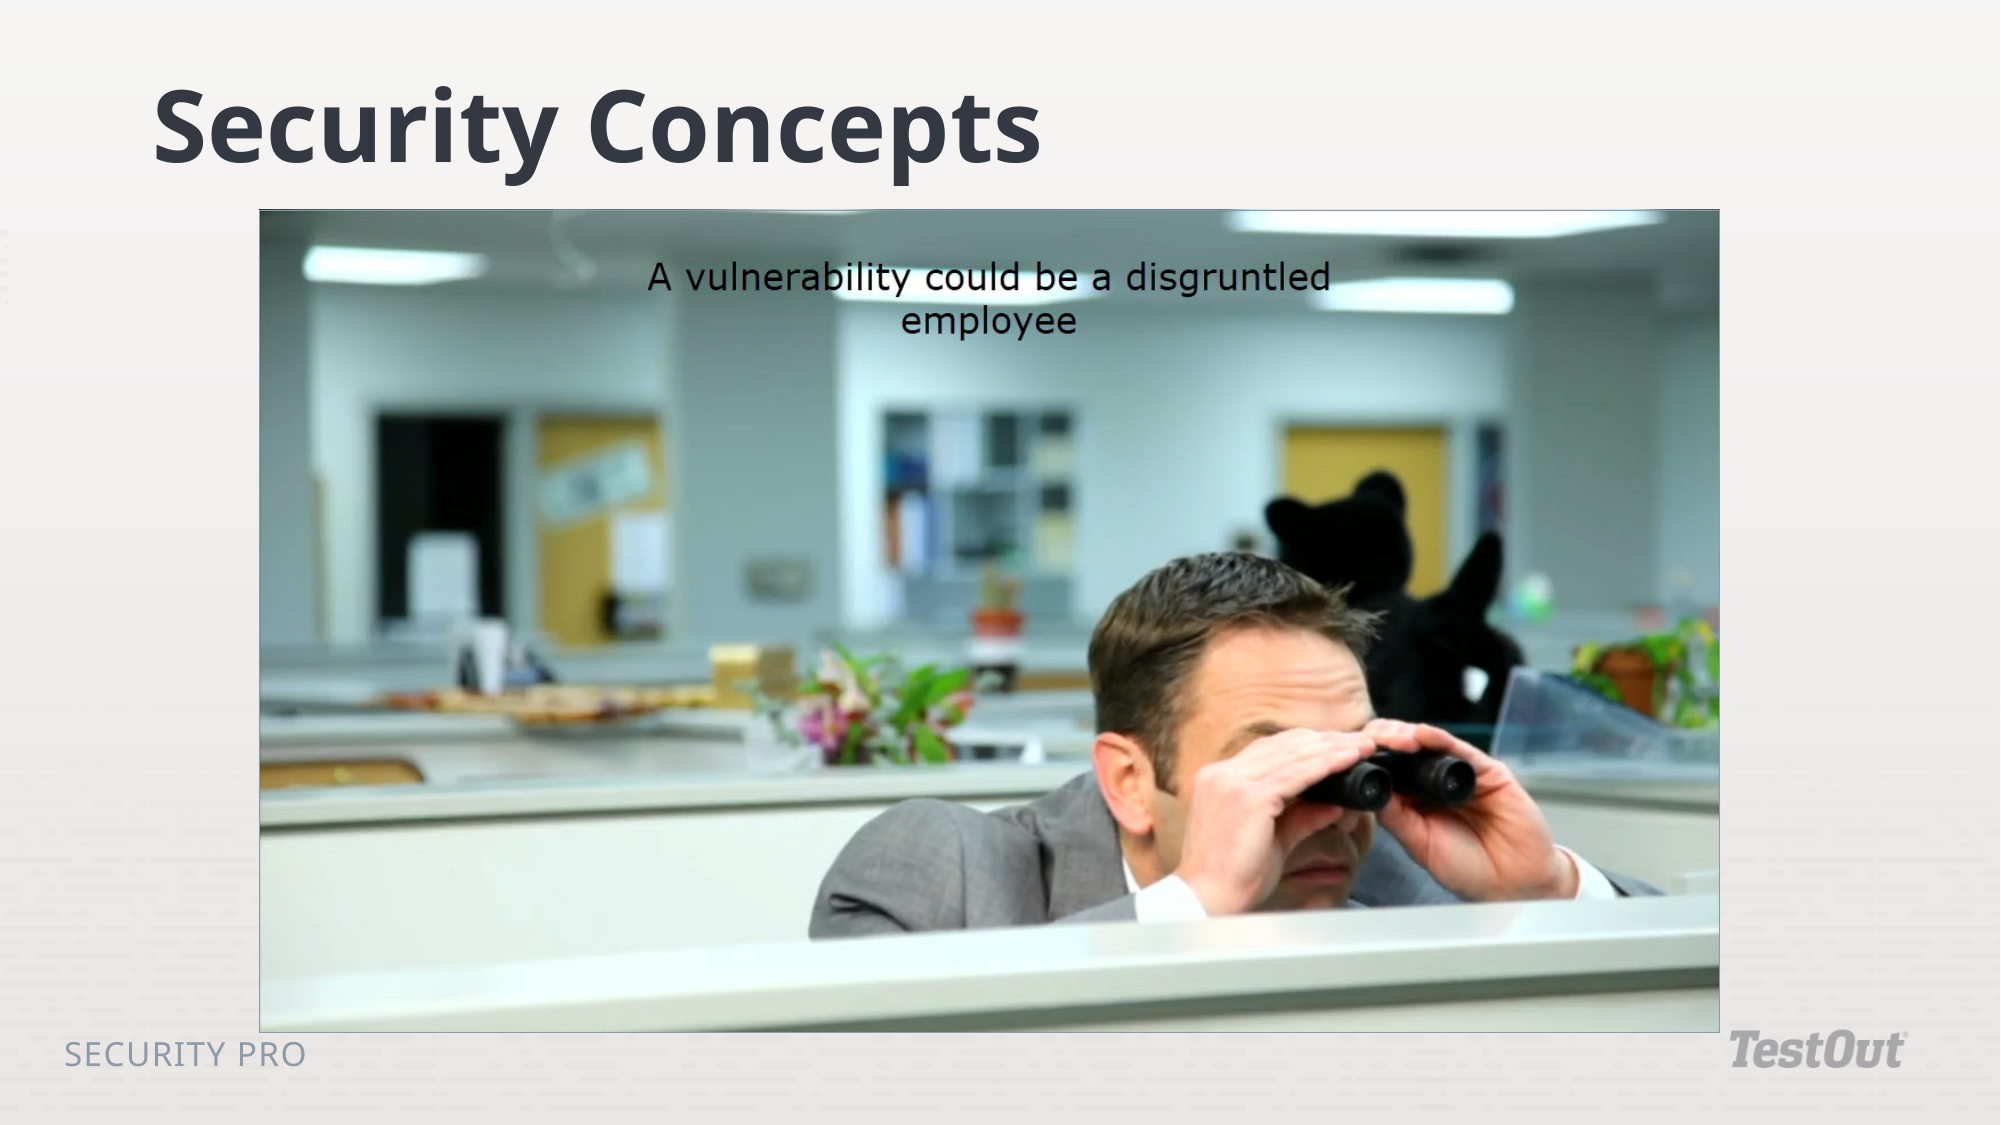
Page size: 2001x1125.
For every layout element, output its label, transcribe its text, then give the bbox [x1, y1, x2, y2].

title Security Concepts [137, 49, 1863, 210]
picture [0, 0, 2001, 1125]
list Security Pro [64, 1032, 666, 1079]
